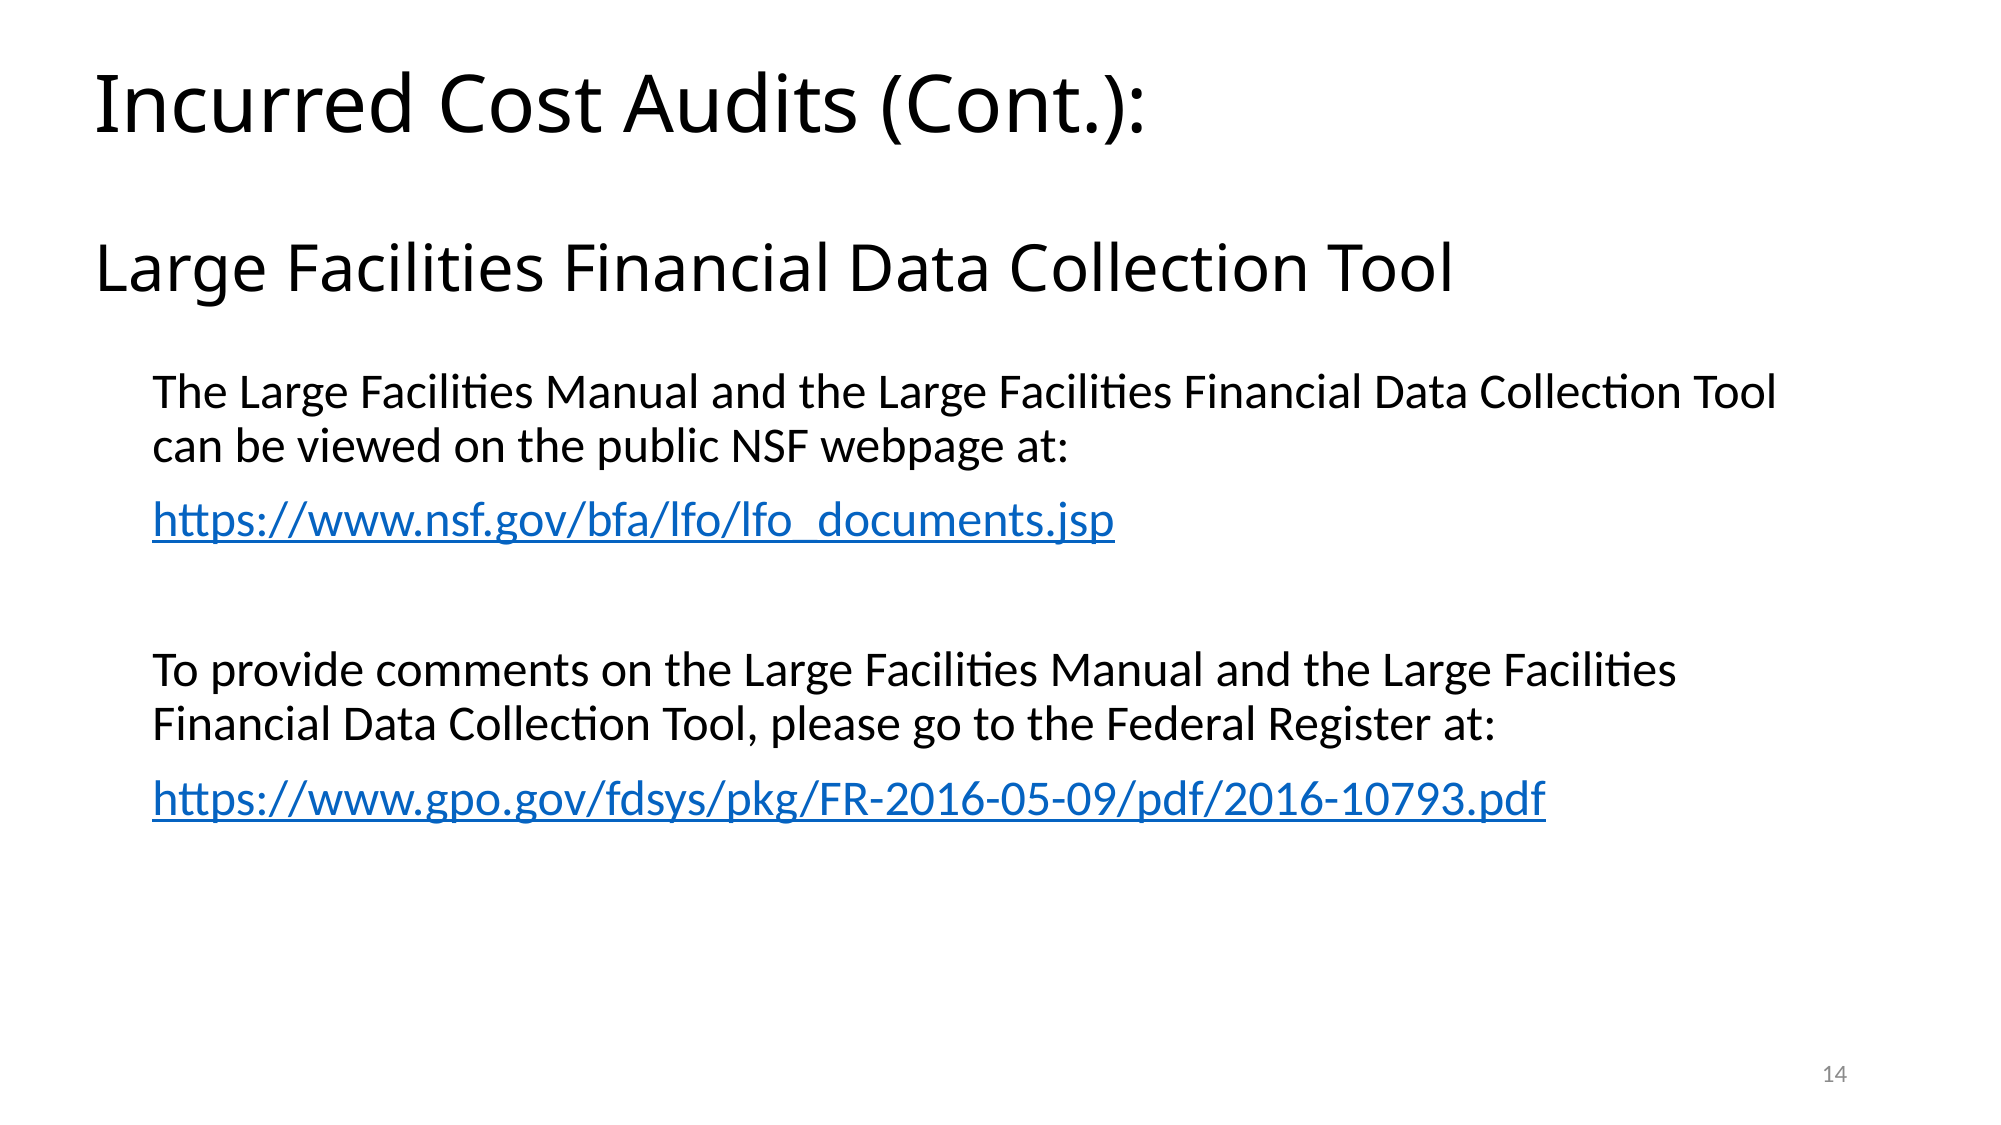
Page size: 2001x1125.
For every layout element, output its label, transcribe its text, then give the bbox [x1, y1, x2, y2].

title Incurred Cost Audits (Cont.): Large Facilities Financial Data Collection Tool [79, 54, 1805, 315]
list The Large Facilities Manual and the Large Facilities Financial Data Collection Tool can be viewed on the public NSF webpage at: https://www.nsf.gov/bfa/lfo/lfo_documents.jsp To provide comments on the Large Facilities Manual and the Large Facilities Financial Data Collection Tool, please go to the Federal Register at: https://www.gpo.gov/fdsys/pkg/FR-2016-05-09/pdf/2016-10793.pdf [137, 357, 1863, 921]
slide_number 14 [1412, 1042, 1863, 1103]
